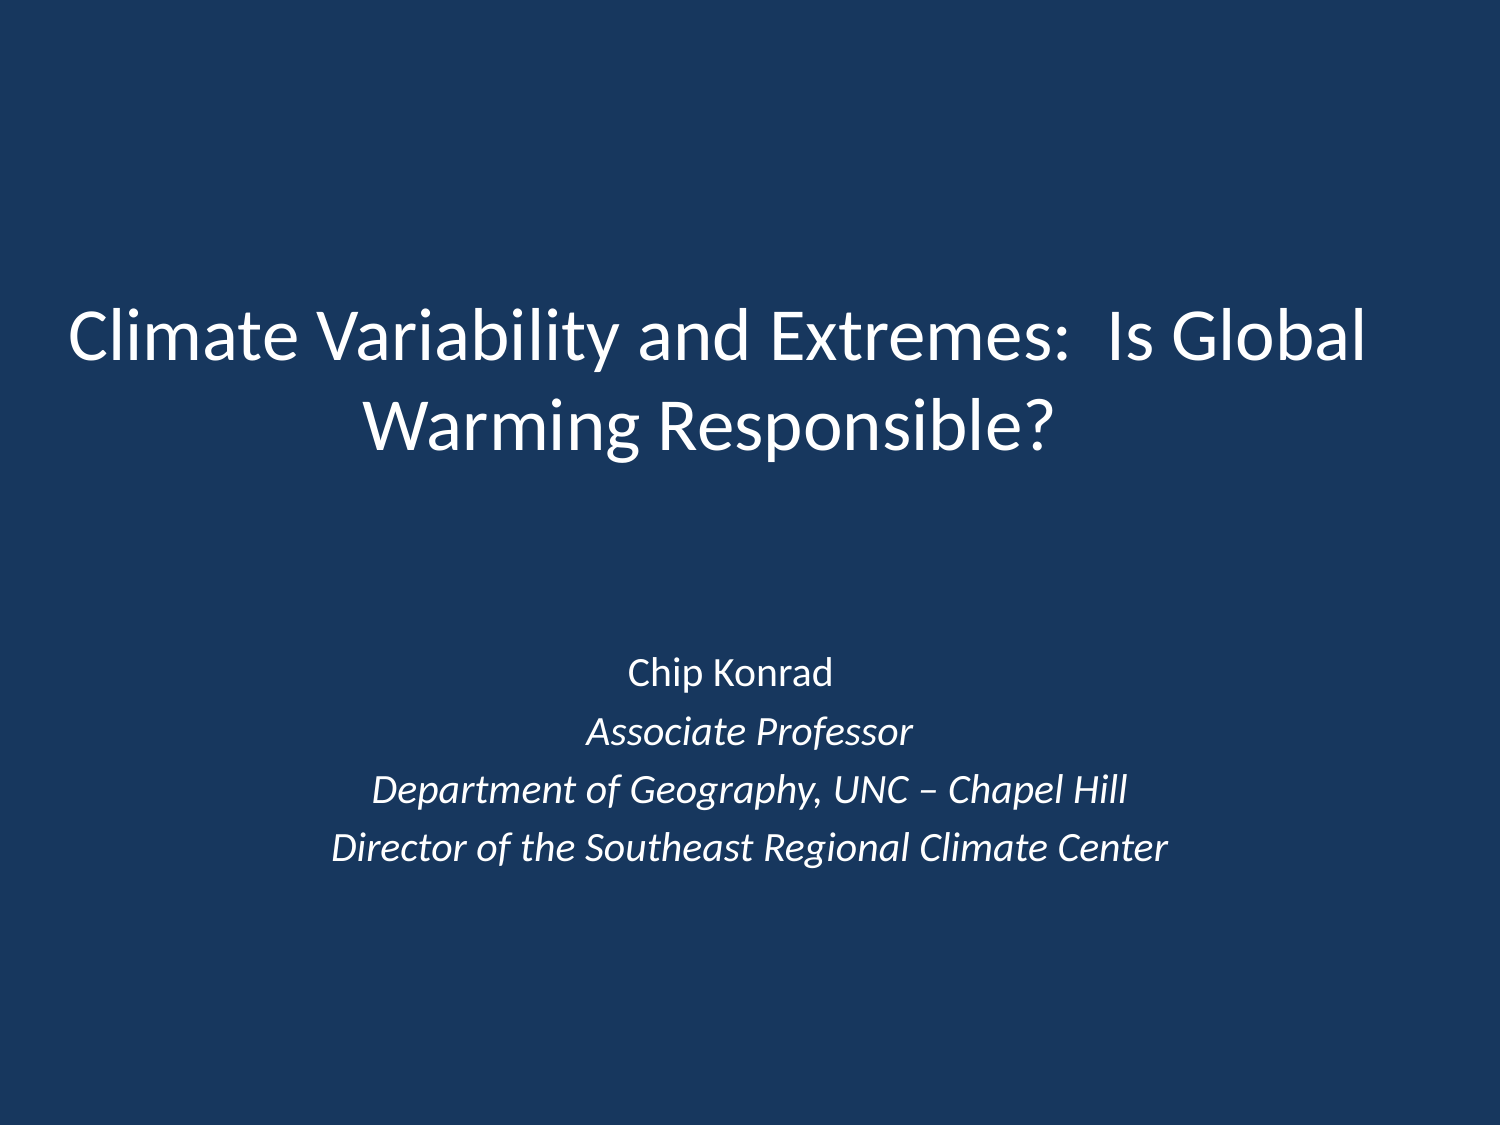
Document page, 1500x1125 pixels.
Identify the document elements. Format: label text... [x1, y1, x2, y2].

title Climate Variability and Extremes: Is Global Warming Responsible? [50, 166, 1388, 586]
subtitle Chip Konrad Associate Professor Department of Geography, UNC – Chapel Hill Director of the Southeast Regional Climate Center [112, 637, 1388, 925]
